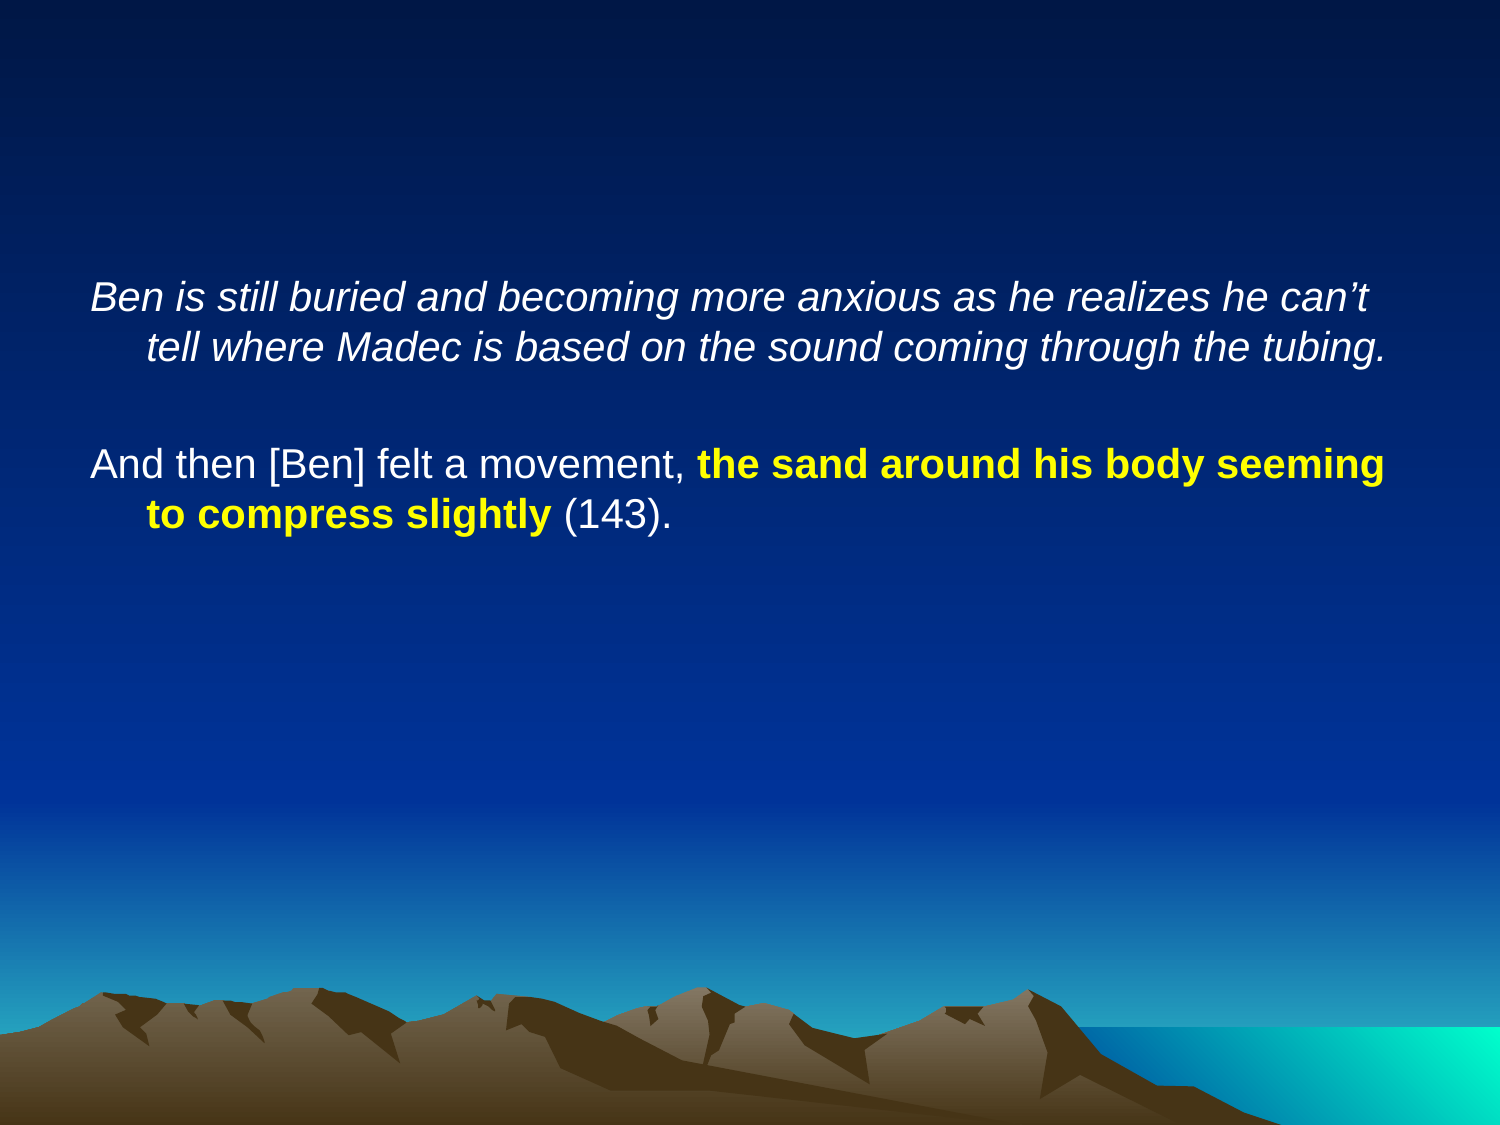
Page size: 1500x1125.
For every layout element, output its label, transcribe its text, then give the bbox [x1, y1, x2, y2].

list Ben is still buried and becoming more anxious as he realizes he can’t tell where Madec is based on the sound coming through the tubing. And then [Ben] felt a movement, the sand around his body seeming to compress slightly (143). [75, 262, 1425, 1000]
